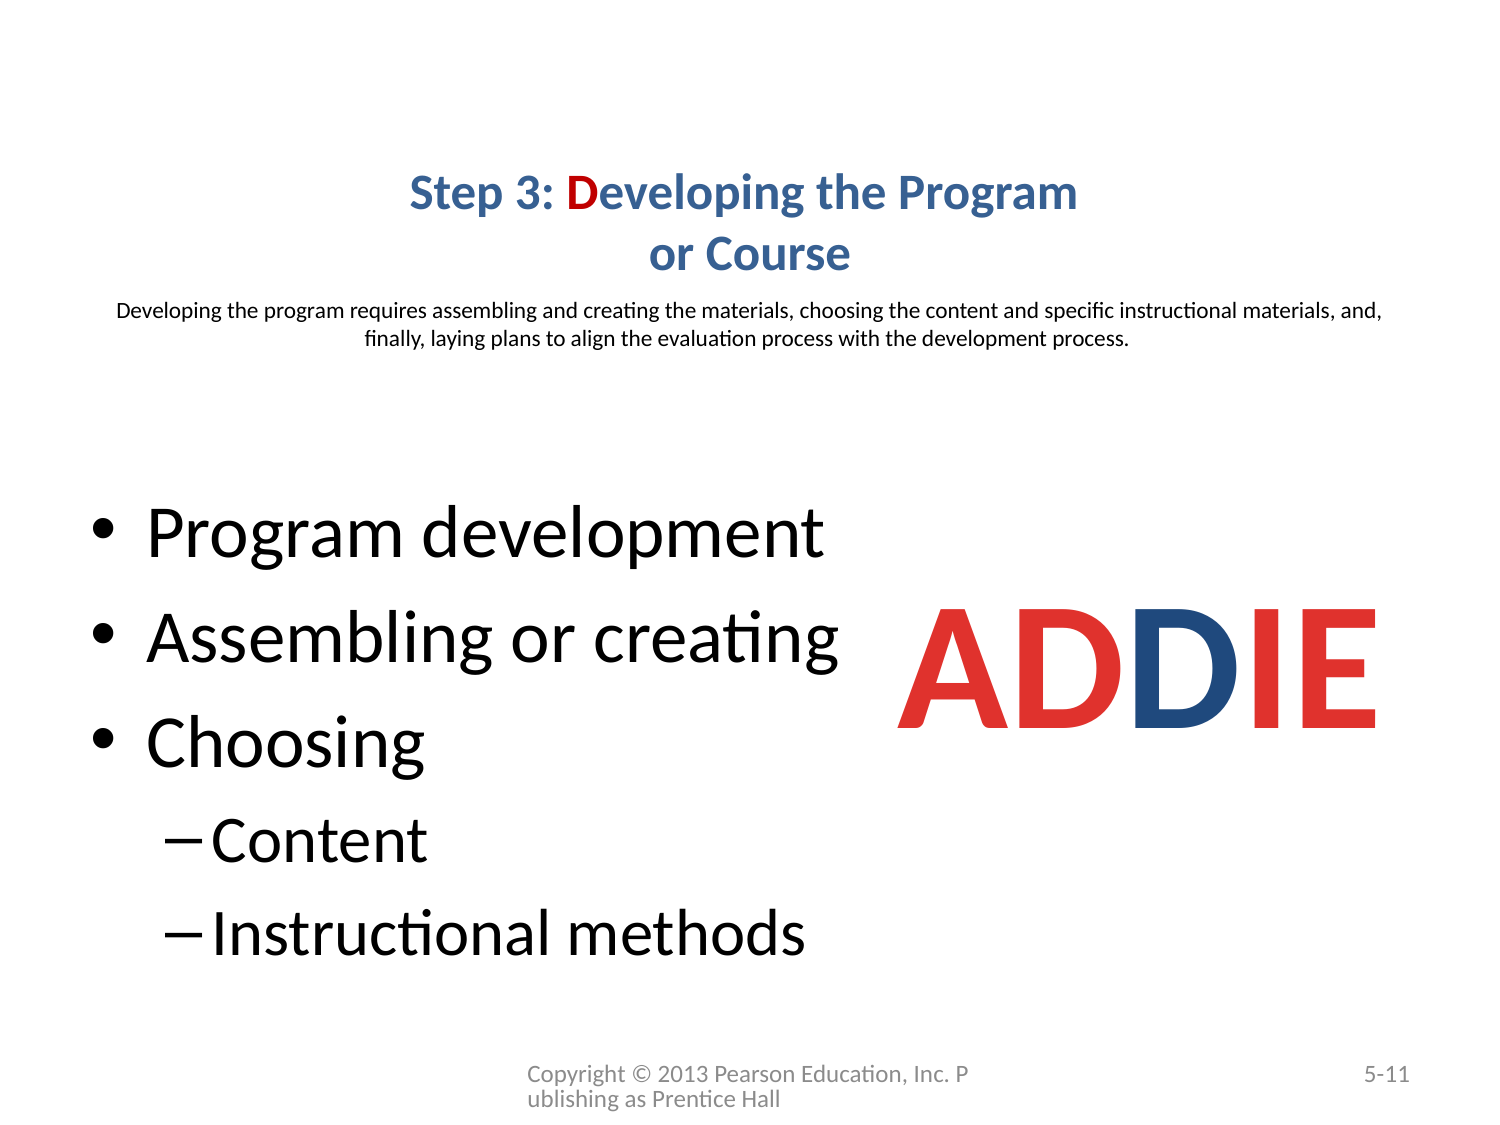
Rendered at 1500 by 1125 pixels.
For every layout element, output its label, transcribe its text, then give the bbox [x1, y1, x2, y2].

list Program development Assembling or creating Choosing Content Instructional methods [75, 474, 1425, 1005]
title Step 3: Developing the Program or Course Developing the program requires assembling and creating the materials, choosing the content and specific instructional materials, and, finally, laying plans to align the evaluation process with the development process. [75, 149, 1425, 375]
slide_number 5-11 [1074, 1042, 1425, 1103]
footer Copyright © 2013 Pearson Education, Inc. Publishing as Prentice Hall [512, 1042, 988, 1103]
text_box ADDIE [882, 537, 1397, 773]
